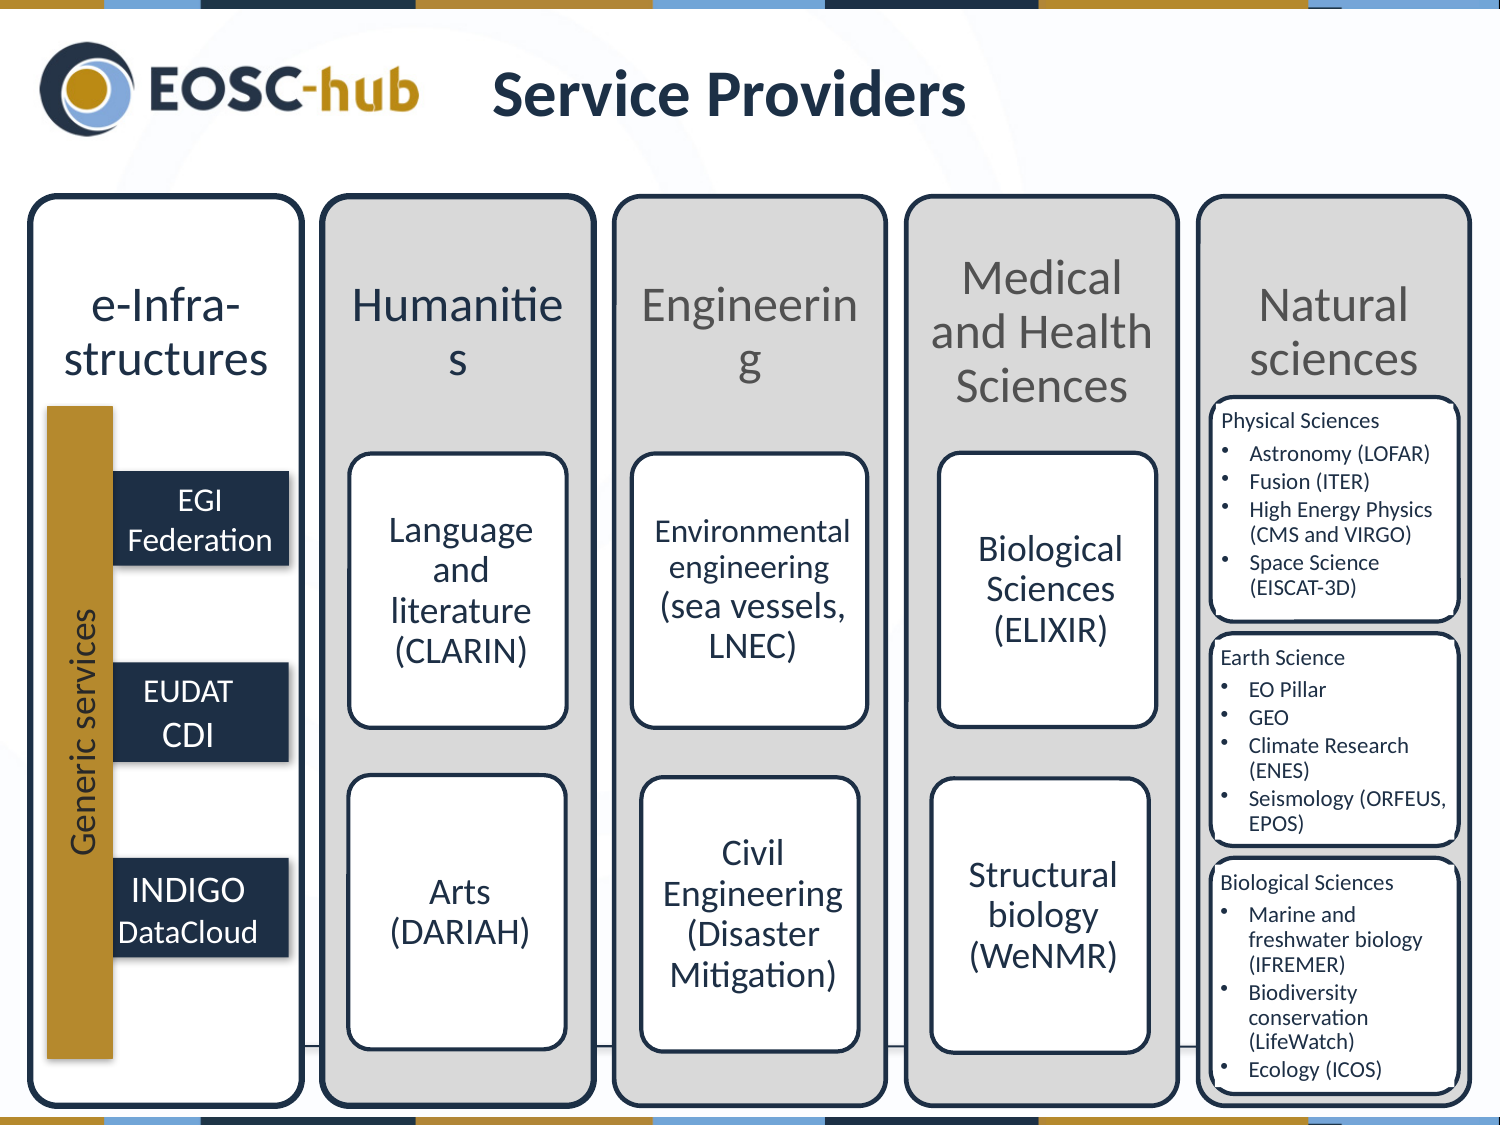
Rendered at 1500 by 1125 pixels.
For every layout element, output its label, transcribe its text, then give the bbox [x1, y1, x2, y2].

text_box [29, 195, 1471, 1107]
list Service Providers [477, 42, 1459, 185]
picture [0, 0, 1500, 1125]
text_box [1210, 633, 1459, 847]
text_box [1210, 396, 1459, 622]
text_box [1210, 857, 1459, 1095]
